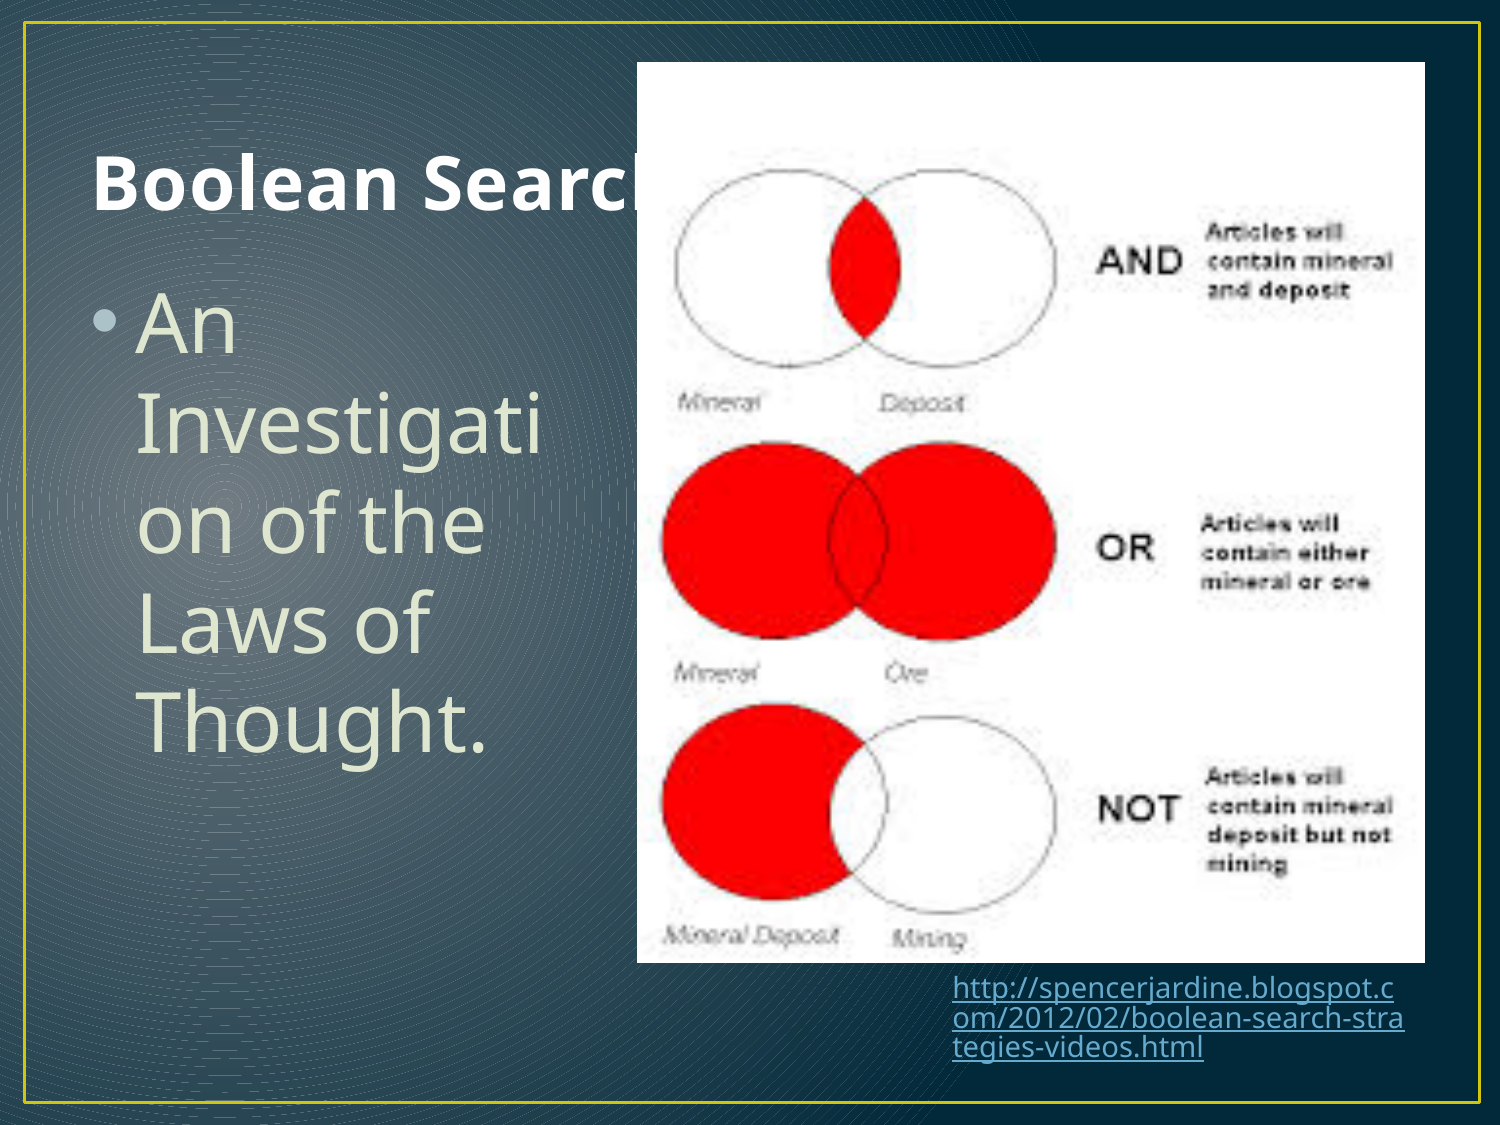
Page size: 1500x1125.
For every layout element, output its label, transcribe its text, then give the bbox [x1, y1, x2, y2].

picture [1289, 1017, 1296, 1027]
picture [1160, 1017, 1164, 1027]
picture [982, 1042, 994, 1063]
picture [1060, 1018, 1073, 1027]
picture [637, 62, 1424, 963]
picture [965, 1042, 977, 1057]
picture [1087, 1044, 1099, 1056]
title Boolean Search [75, 45, 1425, 233]
picture [1186, 1042, 1193, 1056]
picture [1160, 1040, 1168, 1057]
picture [1215, 1017, 1221, 1027]
picture [1257, 1019, 1264, 1027]
picture [1007, 1042, 1019, 1056]
picture [1104, 1042, 1113, 1054]
picture [1395, 1017, 1401, 1027]
text_box http://spencerjardine.blogspot.com/2012/02/boolean-search-strategies-videos.html [937, 971, 1425, 1017]
picture [981, 1045, 985, 1056]
picture [1357, 1019, 1364, 1027]
picture [1194, 1017, 1206, 1025]
picture [1176, 1042, 1184, 1056]
list An Investigation of the Laws of Thought. [75, 262, 575, 1005]
picture [954, 1039, 962, 1056]
picture [1268, 1017, 1280, 1027]
picture [1369, 1017, 1374, 1028]
picture [1069, 1042, 1077, 1056]
